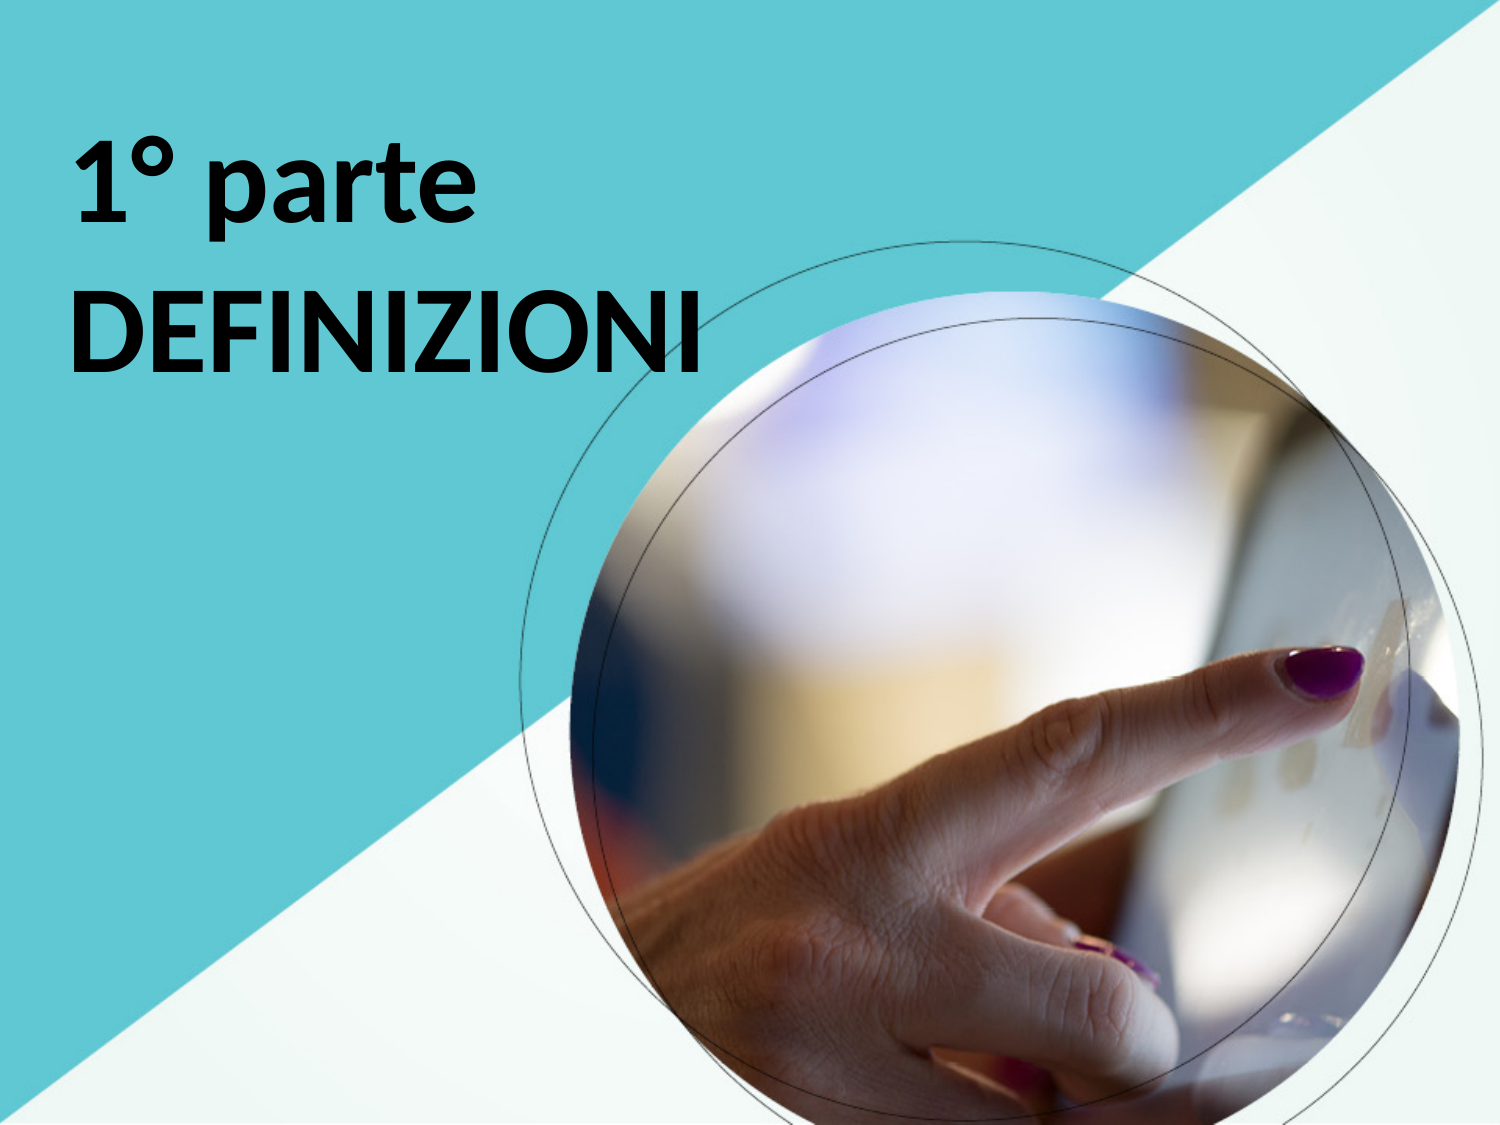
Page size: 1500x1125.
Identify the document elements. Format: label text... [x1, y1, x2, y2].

text_box 1° parte DEFINIZIONI [53, 89, 798, 405]
picture [0, 0, 1500, 1125]
